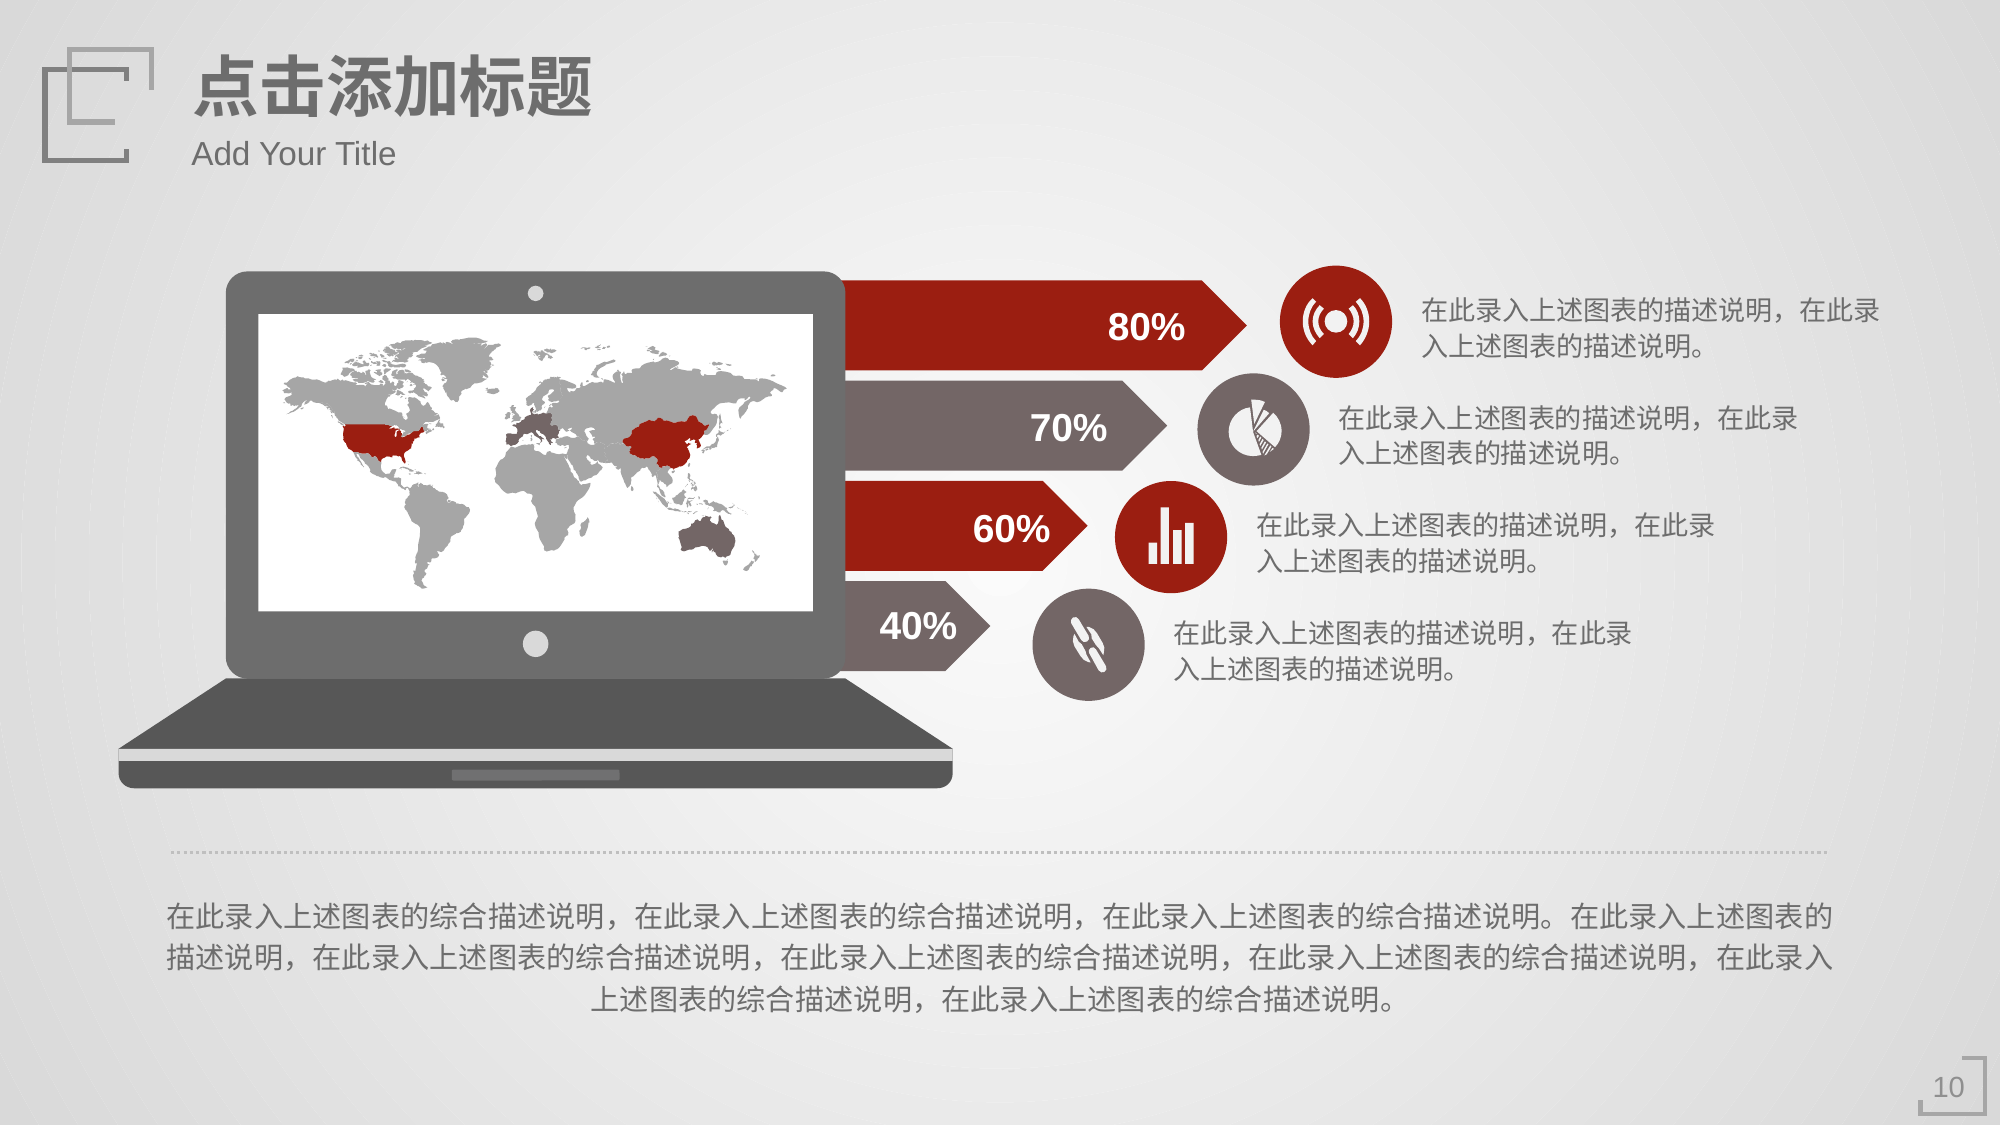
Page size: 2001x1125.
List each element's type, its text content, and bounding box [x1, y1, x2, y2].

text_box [953, 581, 991, 672]
text_box 点击添加标题 [177, 36, 609, 132]
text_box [1032, 588, 1145, 701]
text_box 在此录入上述图表的综合描述说明，在此录入上述图表的综合描述说明，在此录入上述图表的综合描述说明。在此录入上述图表的描述说明，在此录入上述图表的综合描述说明，在此录入上述图表的综合描述说明，在此录入上述图表的综合描述说明，在此录入上述图表的综合描述说明，在此录入上述图表的综合描述说明。 [142, 883, 1858, 1025]
text_box 在此录入上述图表的描述说明，在此录入上述图表的描述说明。 [1406, 282, 1897, 369]
text_box Add Your Title [176, 124, 555, 180]
text_box 在此录入上述图表的描述说明，在此录入上述图表的描述说明。 [1158, 605, 1649, 693]
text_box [282, 337, 787, 589]
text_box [1114, 480, 1228, 594]
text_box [953, 380, 1168, 471]
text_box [1279, 265, 1393, 378]
text_box 在此录入上述图表的描述说明，在此录入上述图表的描述说明。 [1241, 498, 1731, 585]
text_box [118, 270, 953, 790]
text_box 在此录入上述图表的描述说明，在此录入上述图表的描述说明。 [1324, 390, 1814, 477]
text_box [953, 480, 1088, 571]
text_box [1197, 373, 1310, 486]
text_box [953, 280, 1247, 371]
